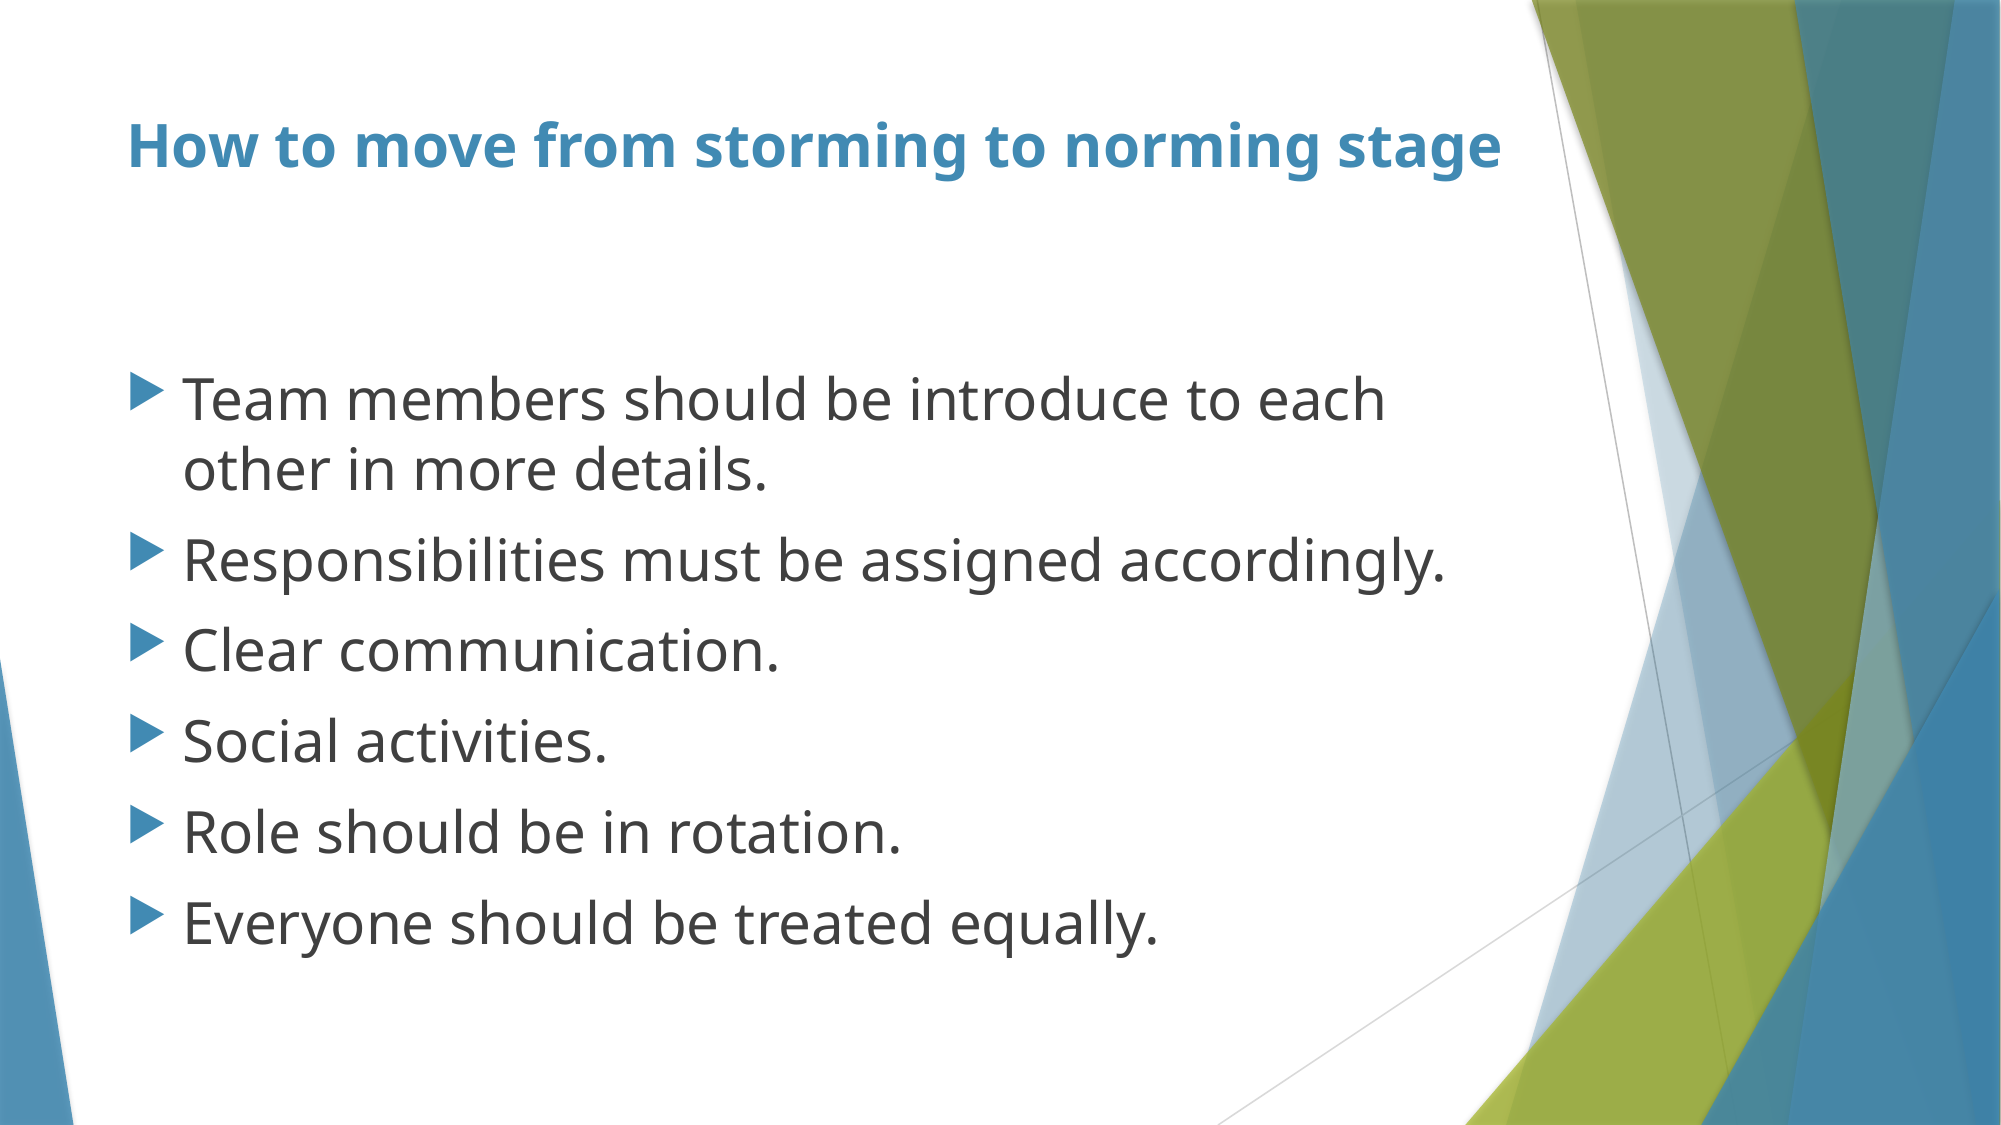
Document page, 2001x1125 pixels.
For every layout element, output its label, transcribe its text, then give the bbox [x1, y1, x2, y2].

title How to move from storming to norming stage [111, 99, 1522, 317]
list Team members should be introduce to each other in more details. Responsibilities must be assigned accordingly. Clear communication. Social activities. Role should be in rotation. Everyone should be treated equally. [111, 354, 1522, 992]
